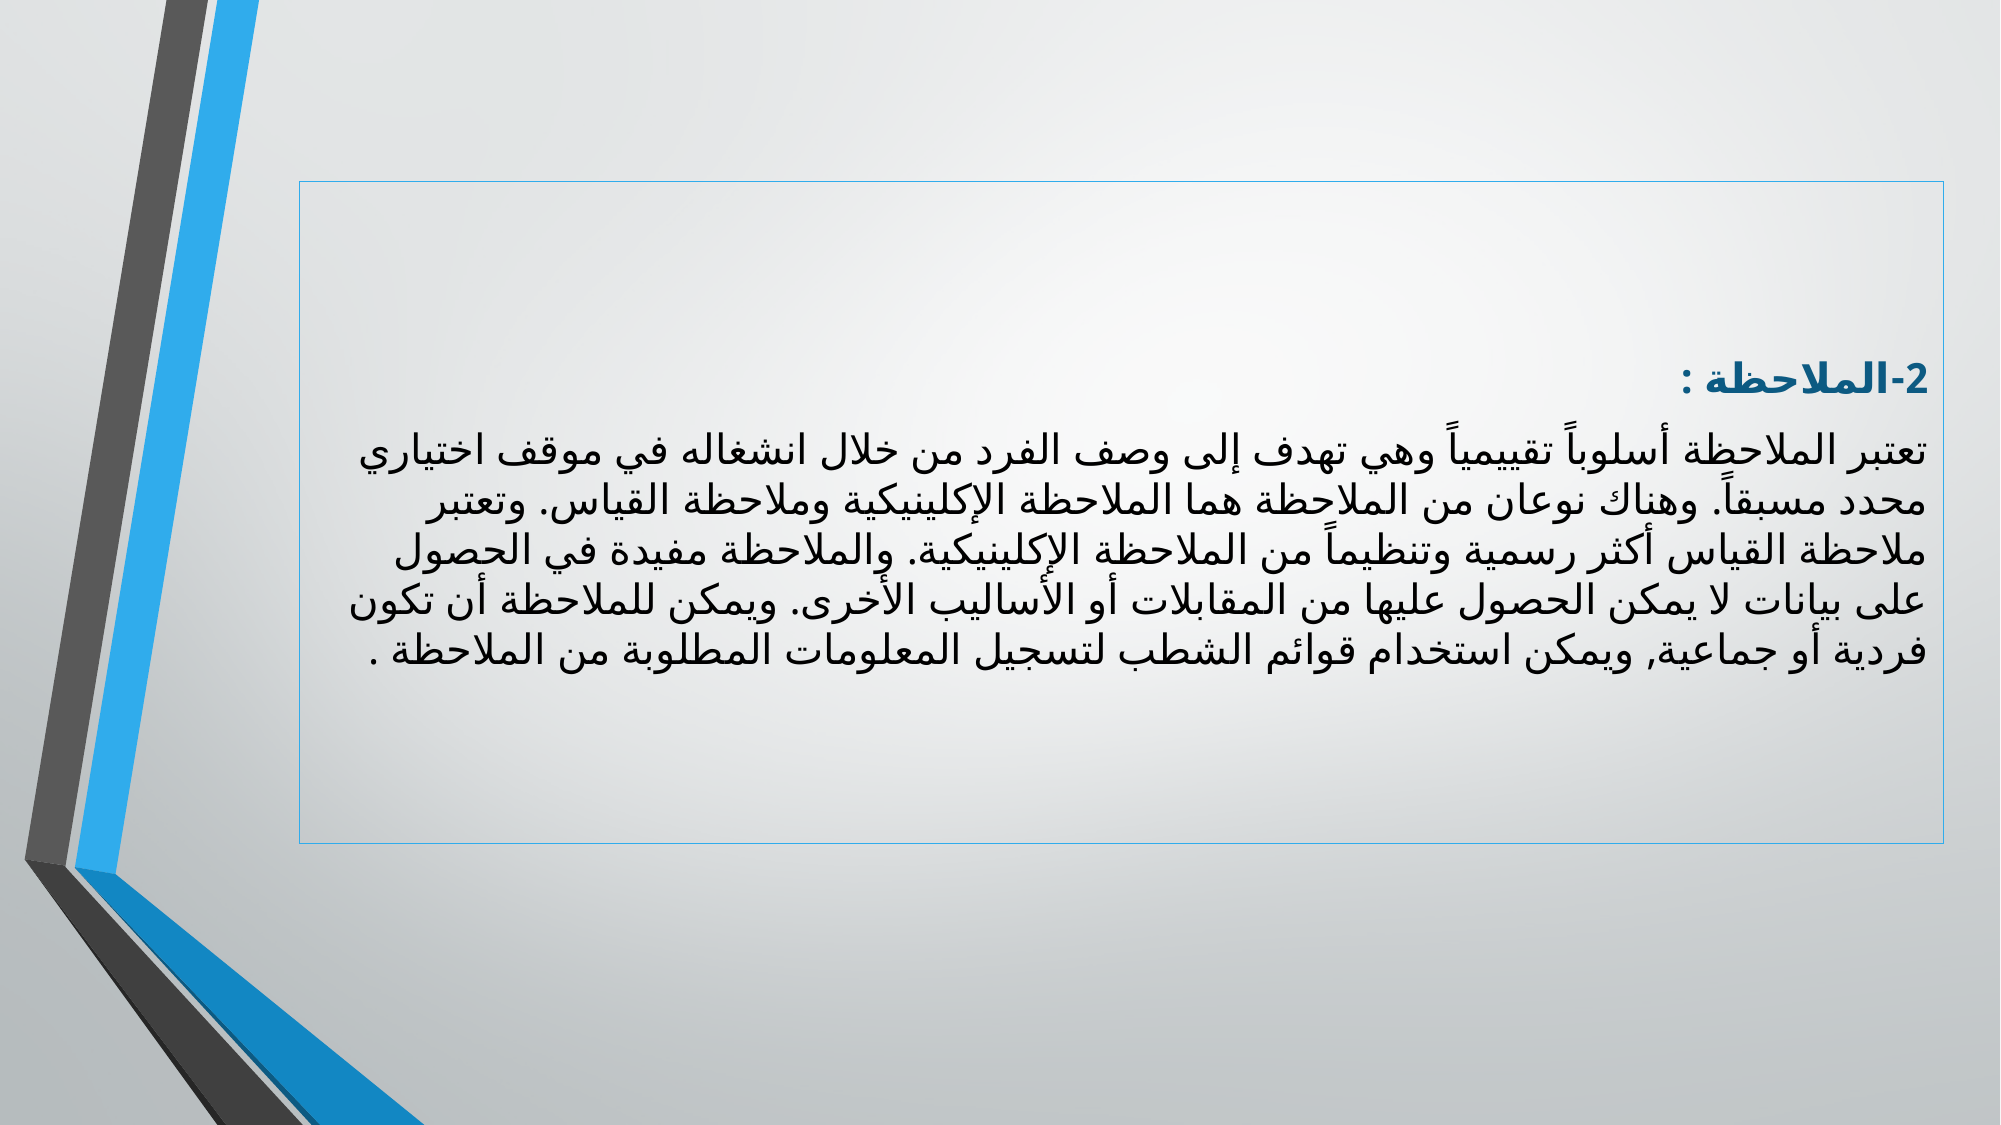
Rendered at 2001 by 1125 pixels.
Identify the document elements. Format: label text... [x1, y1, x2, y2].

list 2-الملاحظة : تعتبر الملاحظة أسلوباً تقييمياً وهي تهدف إلى وصف الفرد من خلال انشغاله في موقف اختياري محدد مسبقاً. وهناك نوعان من الملاحظة هما الملاحظة الإكلينيكية وملاحظة القياس. وتعتبر ملاحظة القياس أكثر رسمية وتنظيماً من الملاحظة الإكلينيكية. والملاحظة مفيدة في الحصول على بيانات لا يمكن الحصول عليها من المقابلات أو الأساليب الأخرى. ويمكن للملاحظة أن تكون فردية أو جماعية, ويمكن استخدام قوائم الشطب لتسجيل المعلومات المطلوبة من الملاحظة . [299, 181, 1944, 844]
